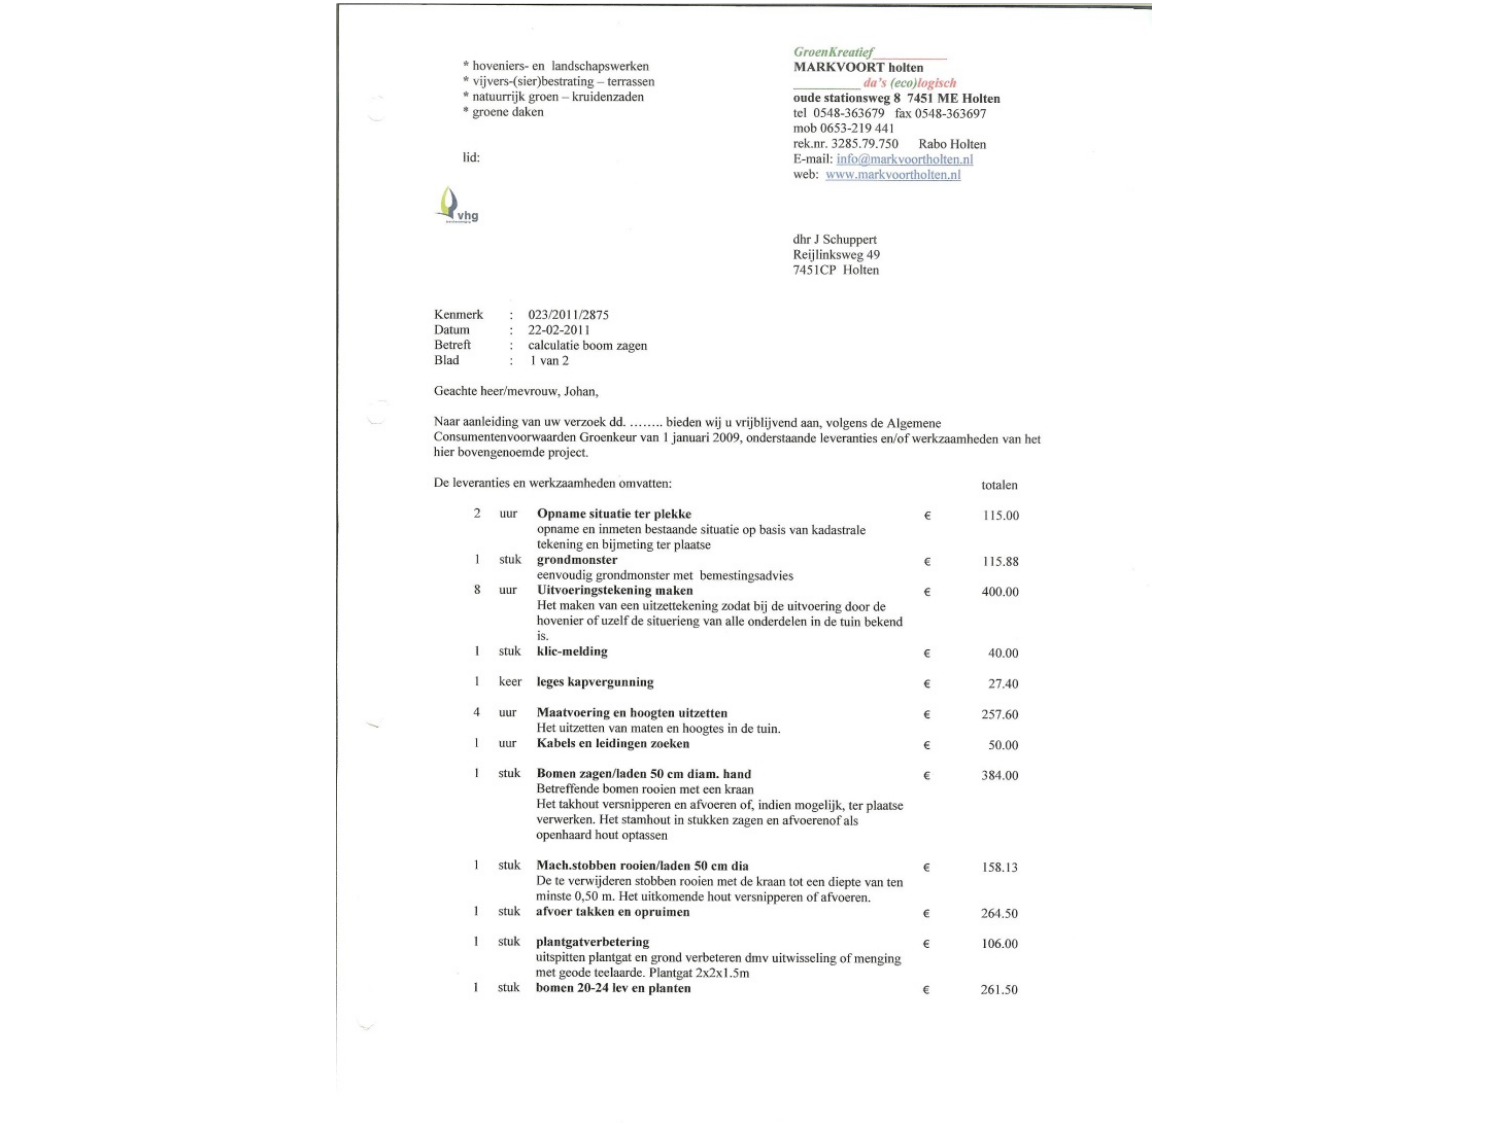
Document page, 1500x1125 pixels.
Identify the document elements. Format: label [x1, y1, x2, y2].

list [336, 3, 1152, 1125]
